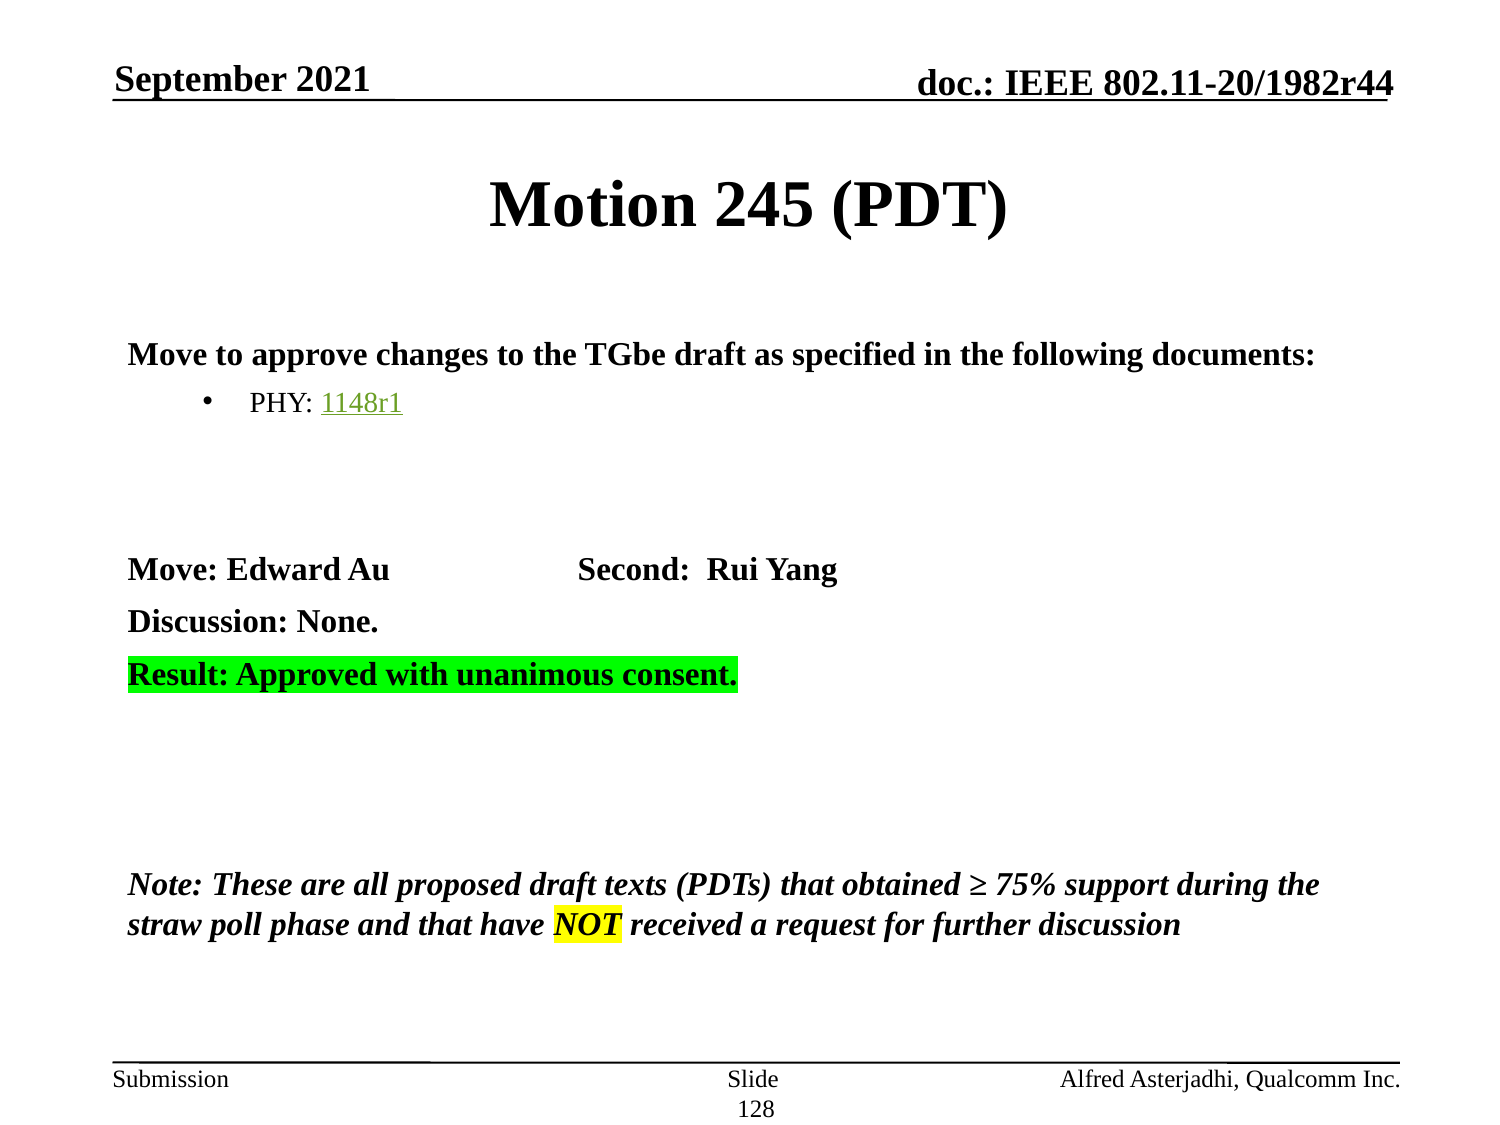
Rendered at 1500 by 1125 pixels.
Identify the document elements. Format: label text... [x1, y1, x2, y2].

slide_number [114, 54, 423, 100]
slide_number Slide 128 [712, 1061, 800, 1123]
title Motion 245 (PDT) [112, 112, 1388, 288]
list Move to approve changes to the TGbe draft as specified in the following documents: PHY: 1148r1 Move: Edward Au Second: Rui Yang Discussion: None. Result: Approved with unanimous consent. Note: These are all proposed draft texts (PDTs) that obtained ≥ 75% support during the straw poll phase and that have NOT received a request for further discussion [112, 324, 1388, 1063]
footer Alfred Asterjadhi, Qualcomm Inc. [878, 1061, 1402, 1093]
